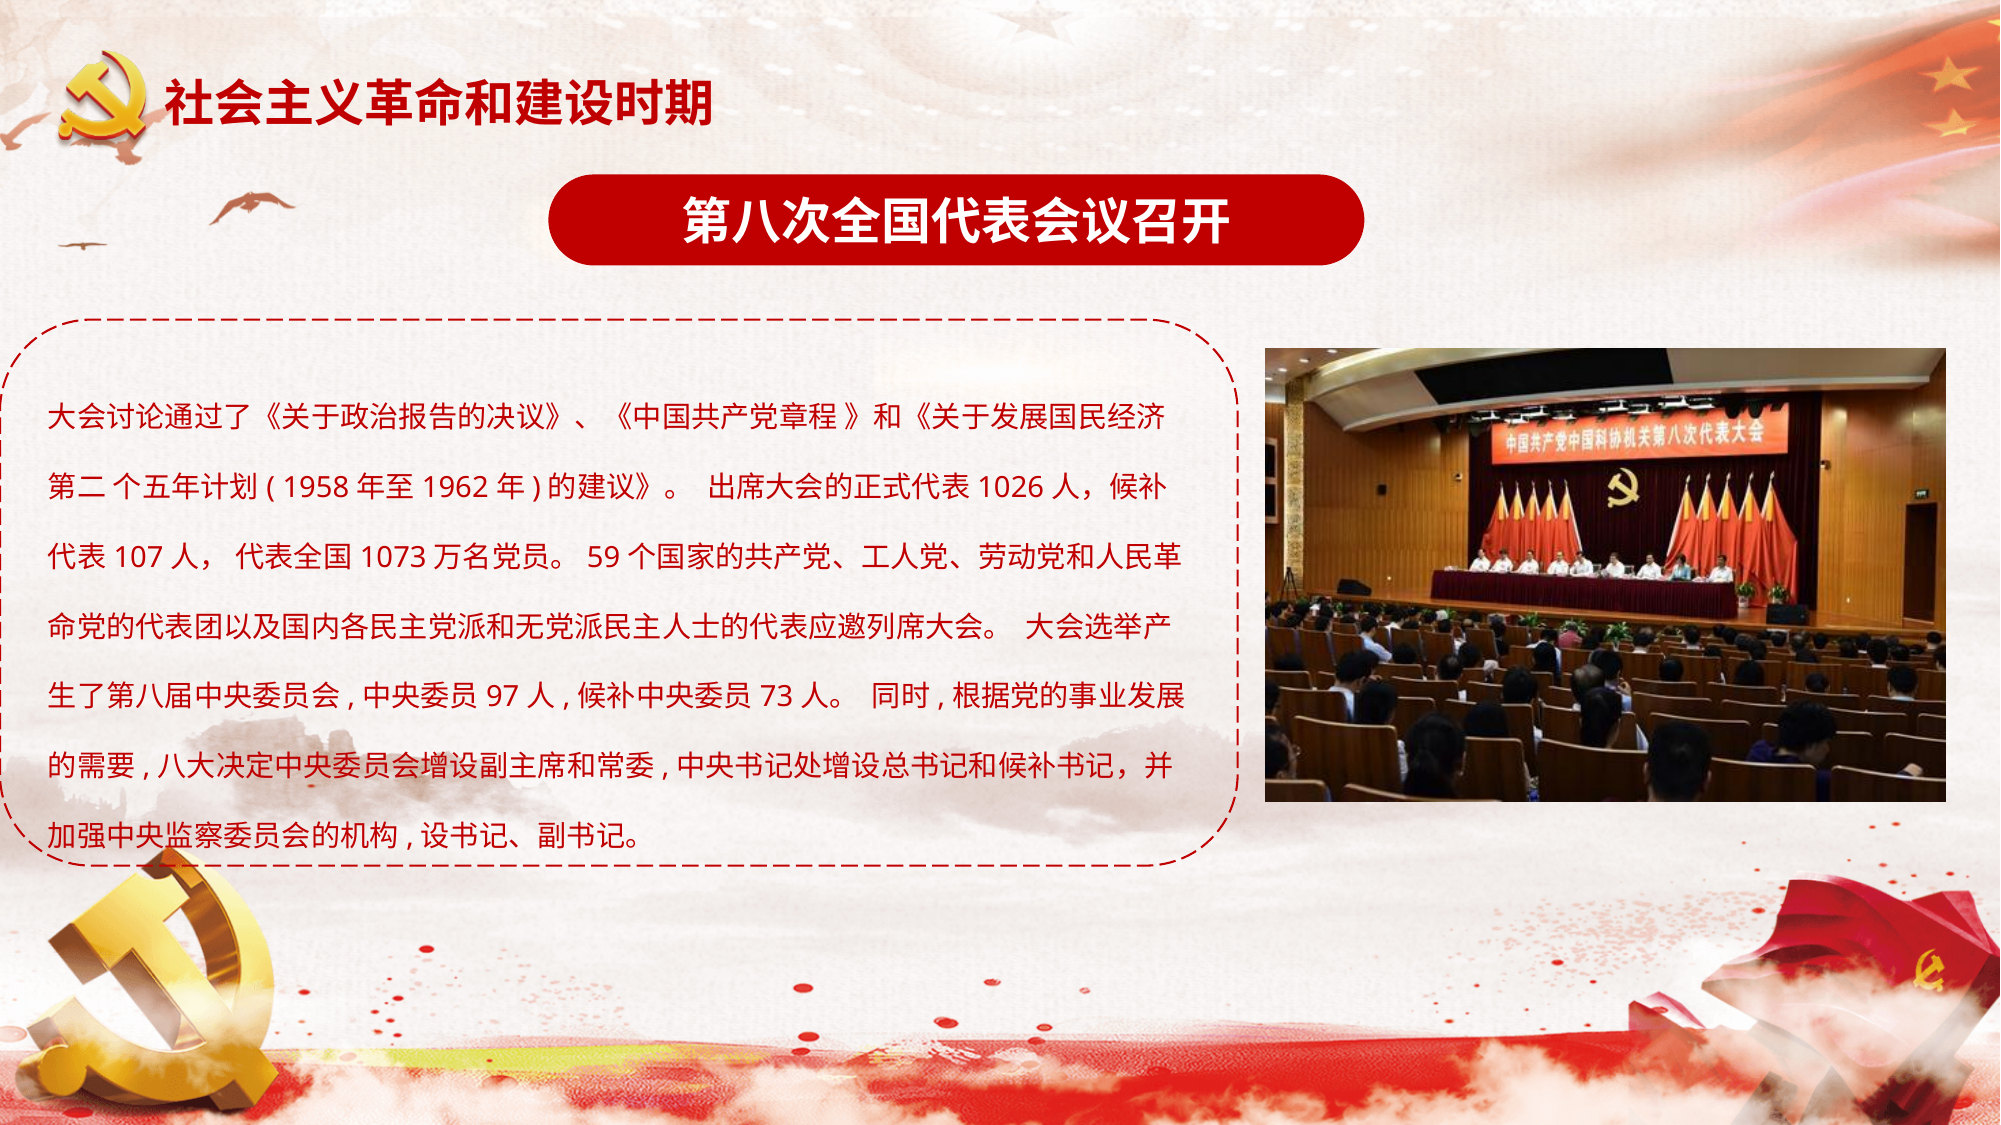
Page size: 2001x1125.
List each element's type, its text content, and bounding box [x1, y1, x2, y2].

text_box [56, 860, 1178, 867]
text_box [54, 50, 817, 150]
text_box 大会讨论通过了《关于政治报告的决议》、《中国共产党章程 》和《关于发展国民经济第二 个五年计划( 1958年至1962年)的建议》。 出席大会的正式代表1026人，候补代表107人， 代表全国1073万名党员。59个国家的共产党、工人党、劳动党和人民革命党的代表团以及国内各民主党派和无党派民主人士的代表应邀列席大会。 大会选举产生了第八届中央委员会,中央委员97人,候补中央委员73人。 同时,根据党的事业发展的需要,八大决定中央委员会增设副主席和常委,中央书记处增设总书记和候补书记，并加强中央监察委员会的机构,设书记、副书记。 [33, 355, 1205, 860]
text_box [0, 318, 1239, 847]
picture [0, 0, 2000, 1125]
text_box 第八次全国代表会议召开 [547, 173, 1366, 267]
